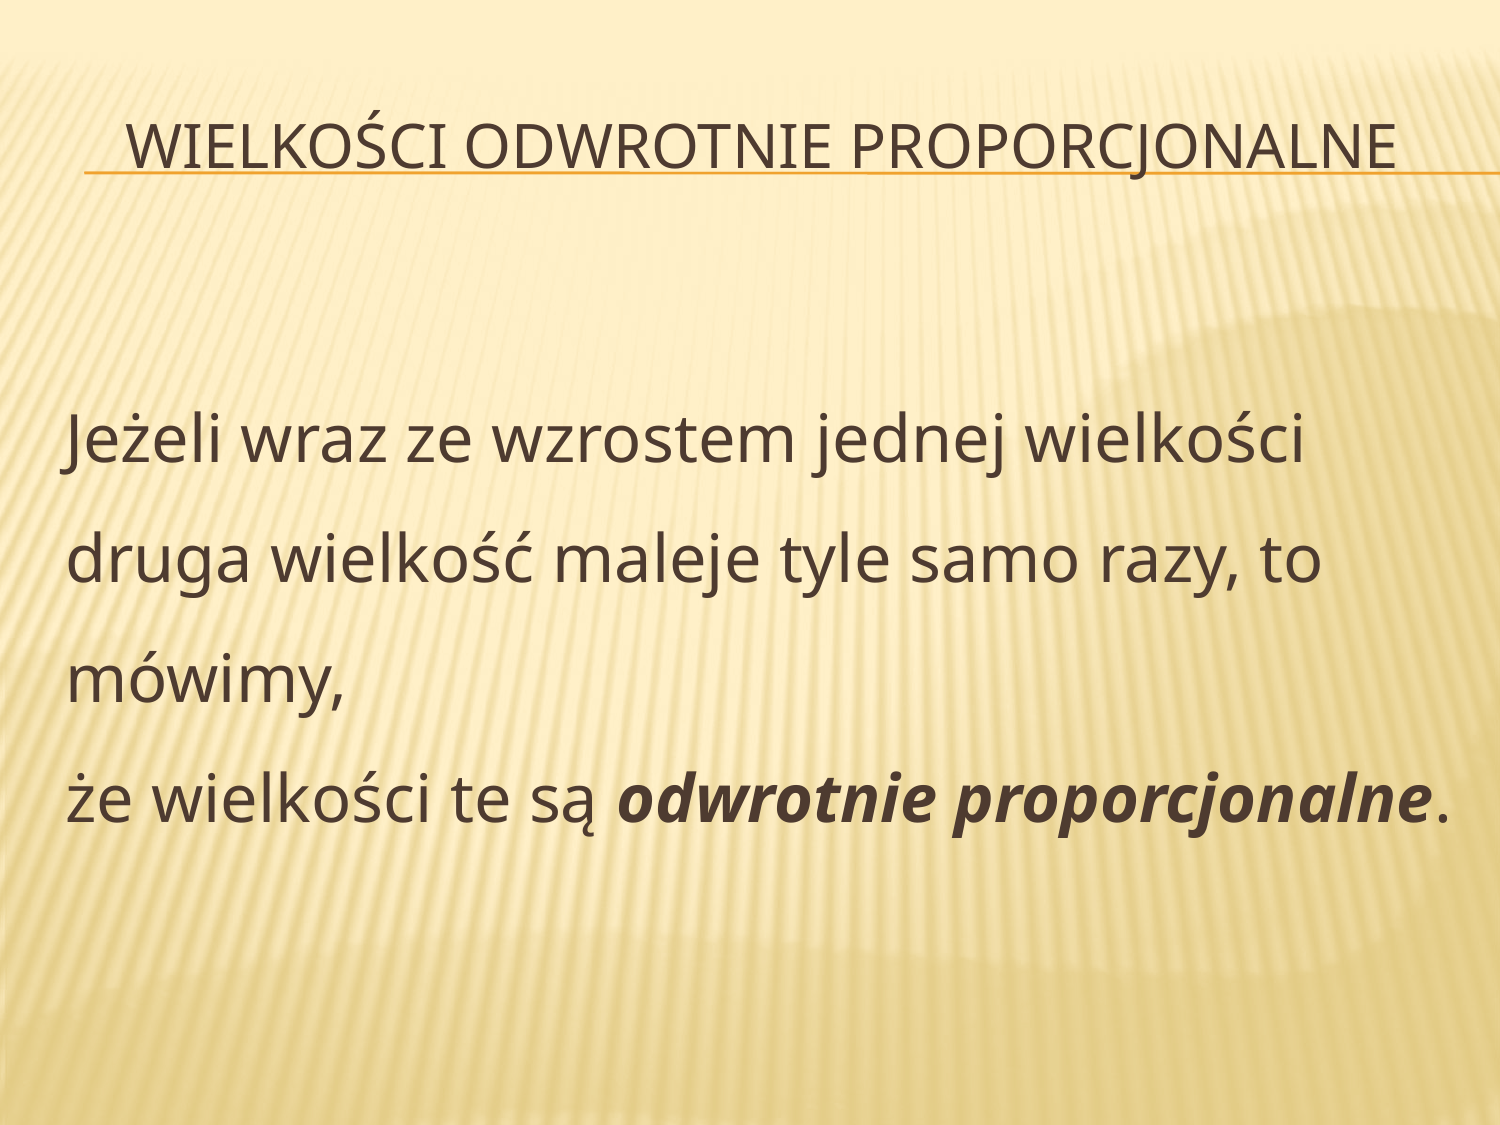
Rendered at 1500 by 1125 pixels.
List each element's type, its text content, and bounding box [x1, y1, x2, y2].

title Wielkości odwrotnie proporcjonalne [50, 75, 1475, 213]
list Jeżeli wraz ze wzrostem jednej wielkości druga wielkość maleje tyle samo razy, to mówimy, że wielkości te są odwrotnie proporcjonalne. [50, 254, 1475, 998]
